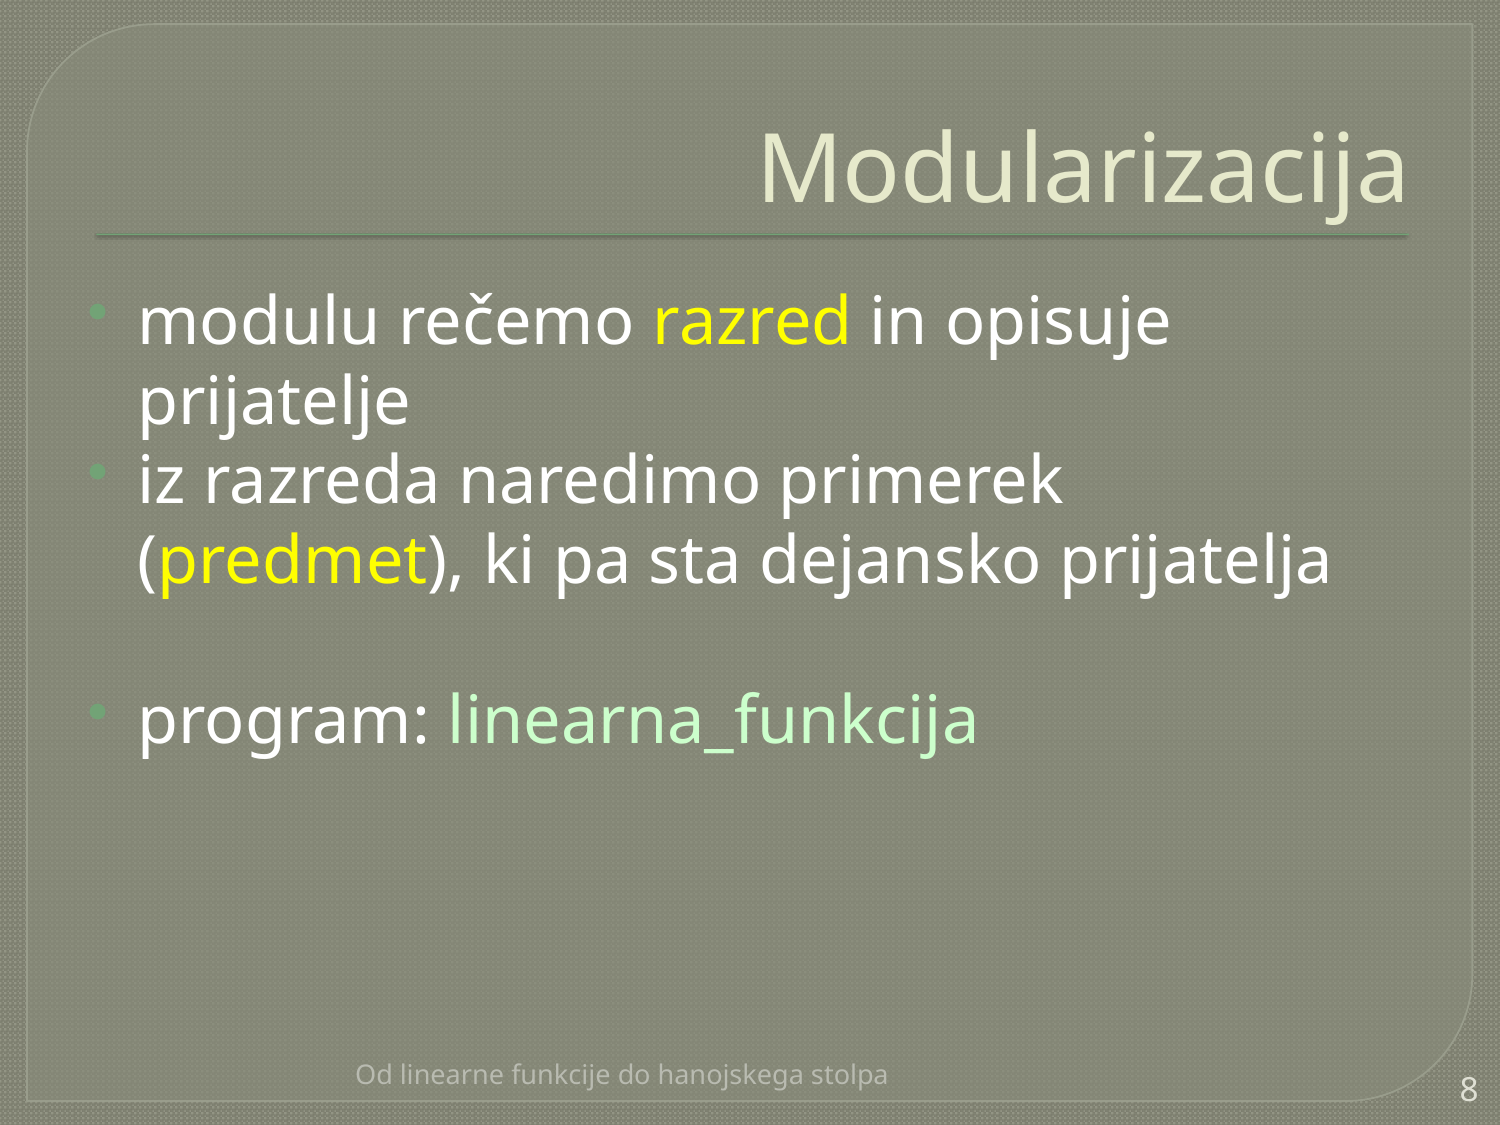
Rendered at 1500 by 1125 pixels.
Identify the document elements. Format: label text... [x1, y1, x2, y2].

footer Od linearne funkcije do hanojskega stolpa [212, 1050, 904, 1095]
title Modularizacija [75, 41, 1425, 230]
list modulu rečemo razred in opisuje prijatelje iz razreda naredimo primerek (predmet), ki pa sta dejansko prijatelja program: linearna_funkcija [75, 270, 1425, 1013]
slide_number 8 [1417, 1068, 1494, 1114]
